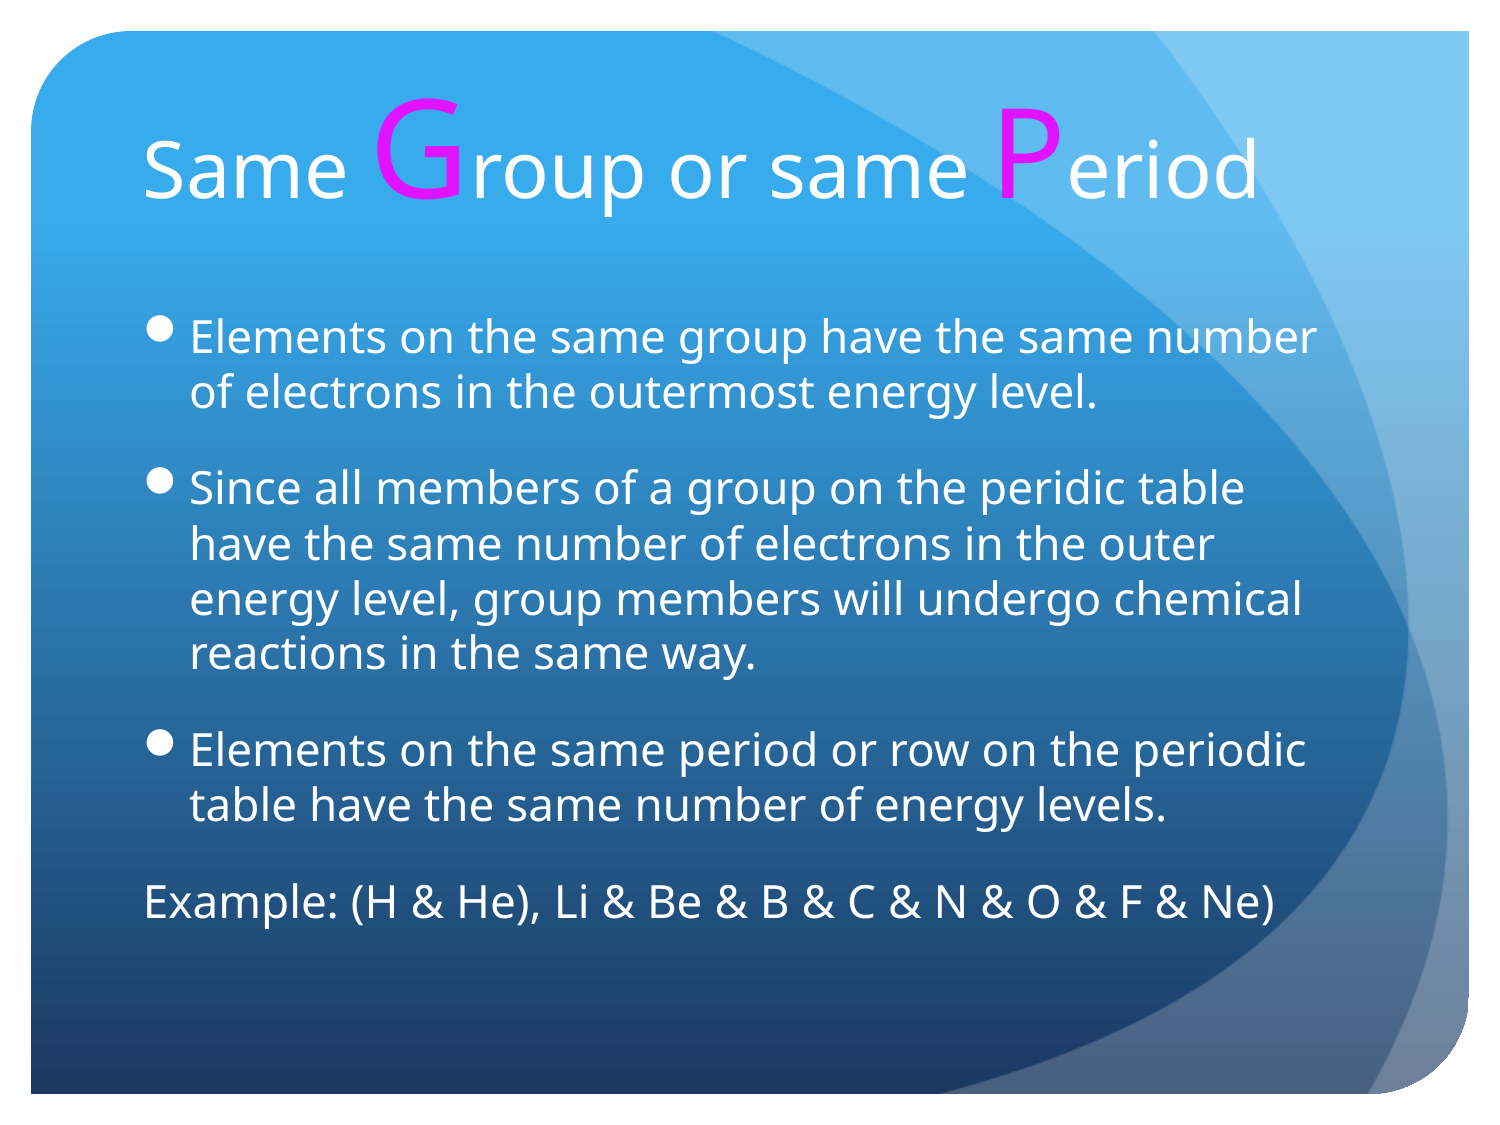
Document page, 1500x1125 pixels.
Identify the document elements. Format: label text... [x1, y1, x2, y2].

list Elements on the same group have the same number of electrons in the outermost energy level. Since all members of a group on the peridic table have the same number of electrons in the outer energy level, group members will undergo chemical reactions in the same way. Elements on the same period or row on the periodic table have the same number of energy levels. Example: (H & He), Li & Be & B & C & N & O & F & Ne) [127, 299, 1372, 991]
title Same Group or same Period [127, 62, 1372, 234]
picture [24, 30, 1473, 1094]
